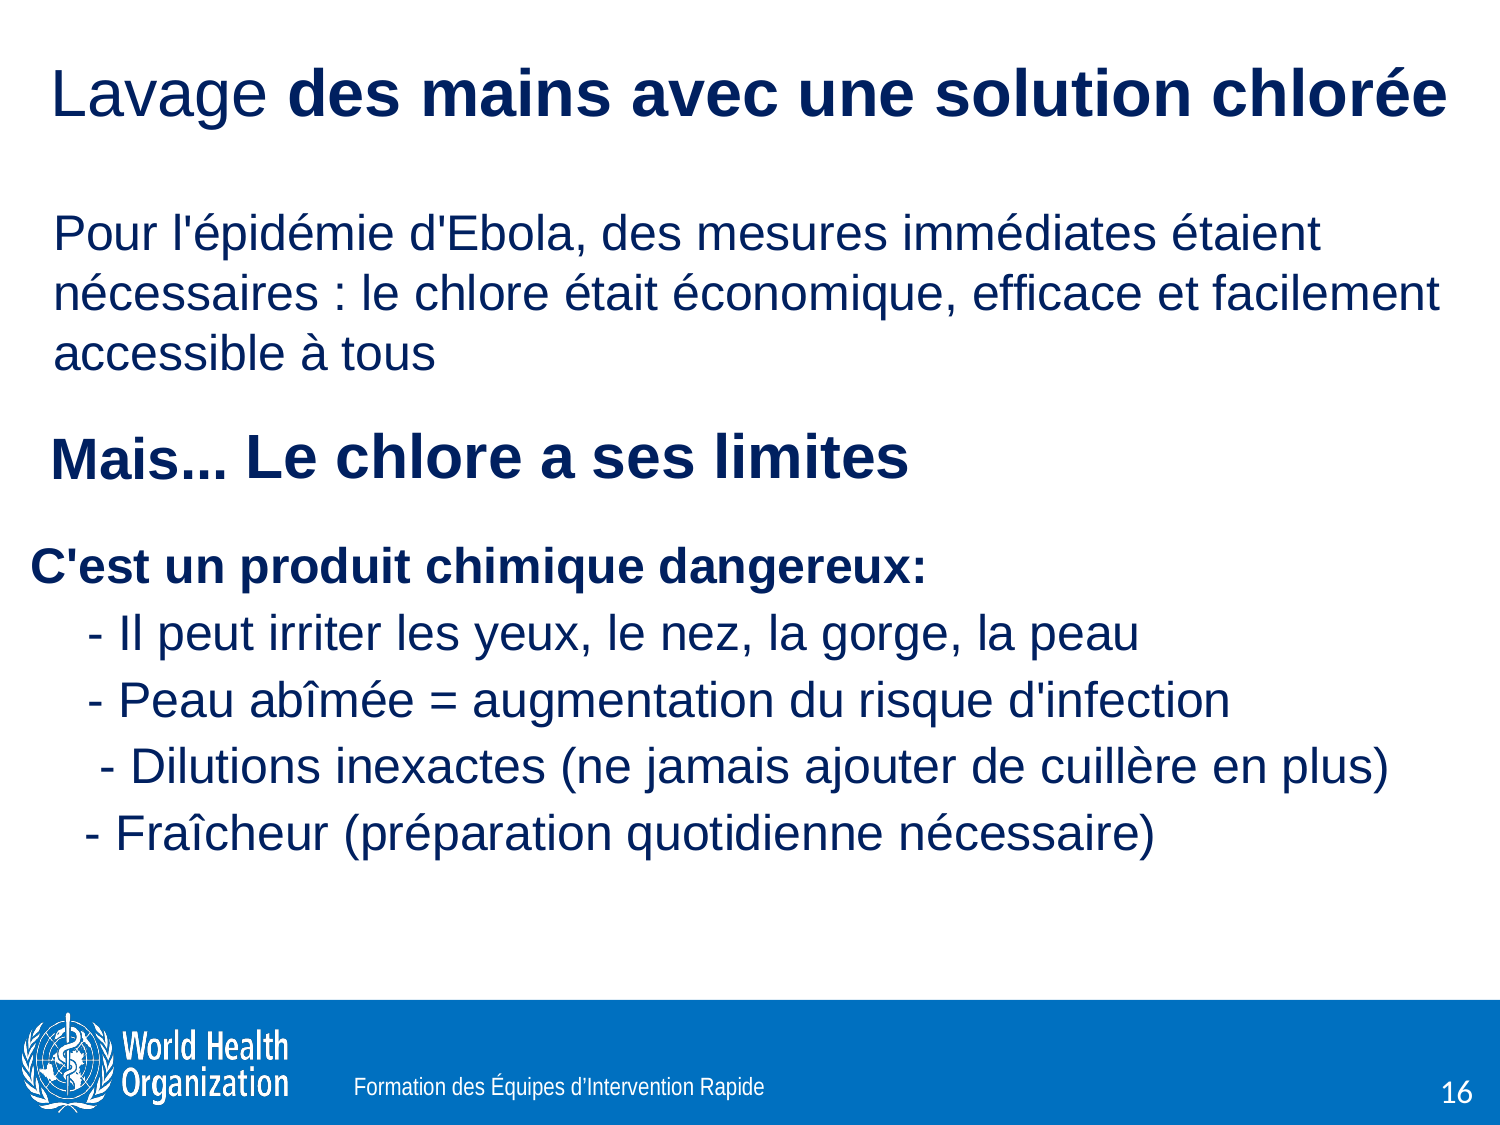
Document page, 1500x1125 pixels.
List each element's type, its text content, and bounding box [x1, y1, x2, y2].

text_box Mais... [50, 420, 230, 491]
title Lavage des mains avec une solution chlorée [0, 30, 1500, 149]
text_box Pour l'épidémie d'Ebola, des mesures immédiates étaient nécessaires : le chlore était économique, efficace et facilement accessible à tous [53, 200, 1500, 381]
text_box Le chlore a ses limites [245, 415, 912, 491]
picture [21, 1012, 288, 1113]
text_box C'est un produit chimique dangereux: - Il peut irriter les yeux, le nez, la gorge, la peau - Peau abîmée = augmentation du risque d'infection - Dilutions inexactes (ne jamais ajouter de cuillère en plus) - Fraîcheur (préparation quotidienne nécessaire) [15, 527, 1441, 861]
